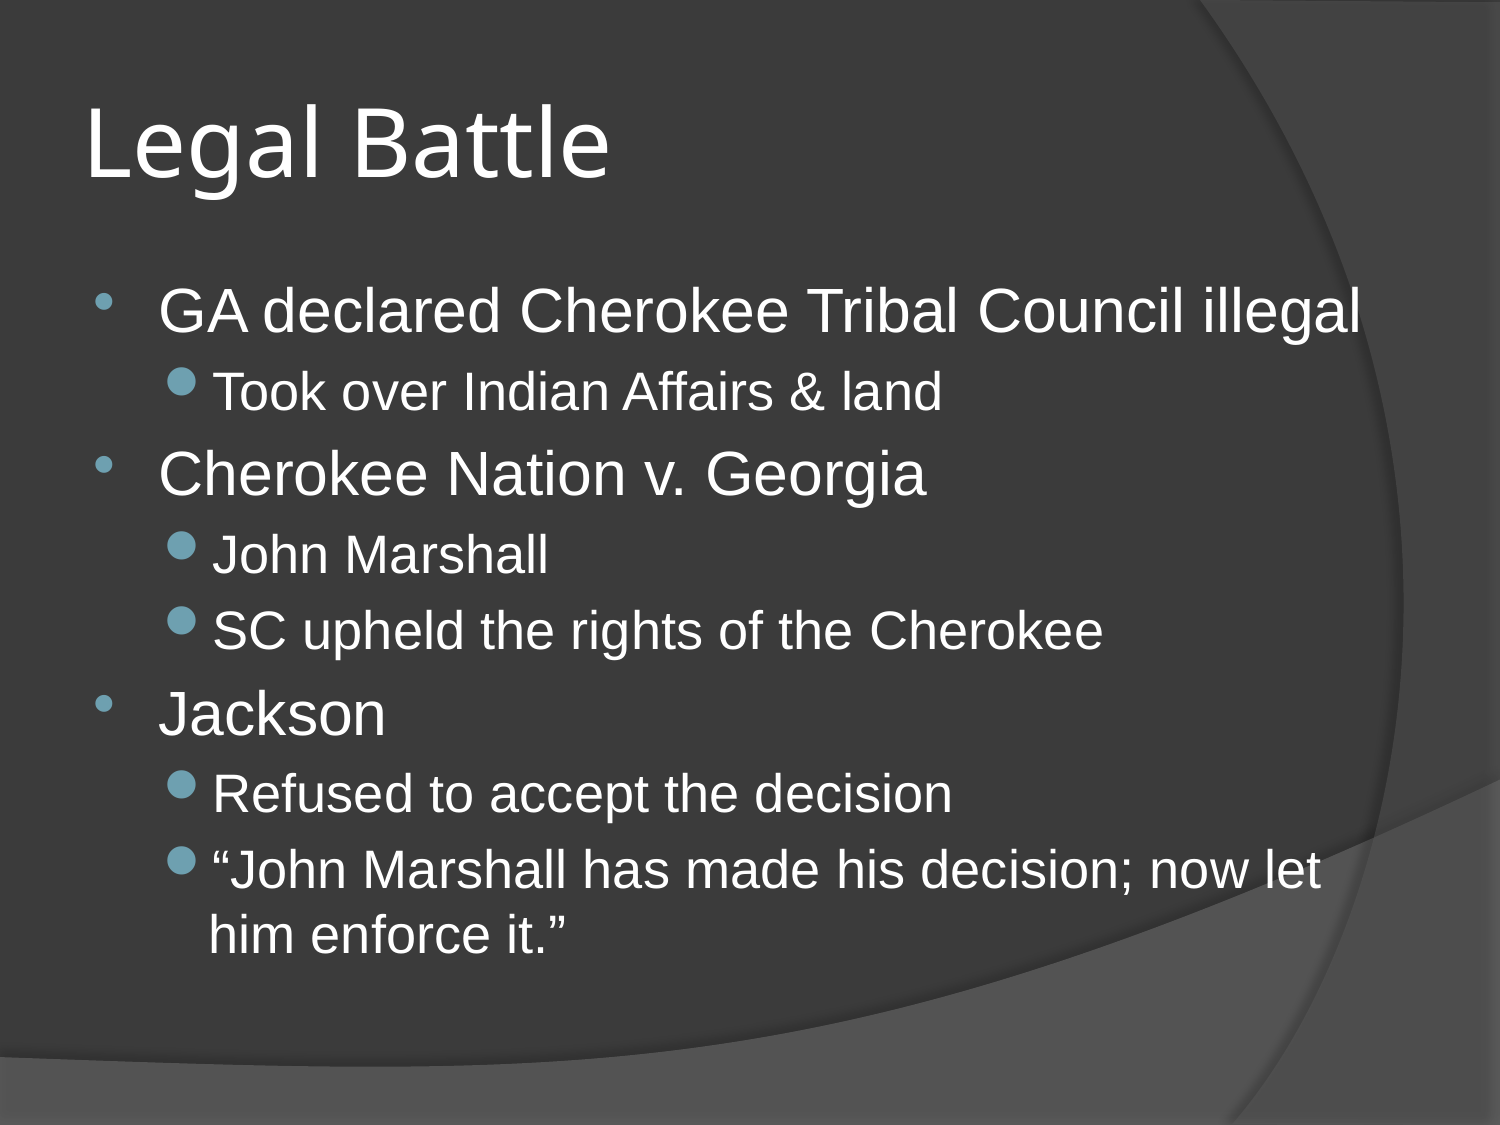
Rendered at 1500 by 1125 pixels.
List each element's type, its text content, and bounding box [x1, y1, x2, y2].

list GA declared Cherokee Tribal Council illegal Took over Indian Affairs & land Cherokee Nation v. Georgia John Marshall SC upheld the rights of the Cherokee Jackson Refused to accept the decision “John Marshall has made his decision; now let him enforce it.” [75, 262, 1388, 1075]
title Legal Battle [75, 45, 1300, 233]
